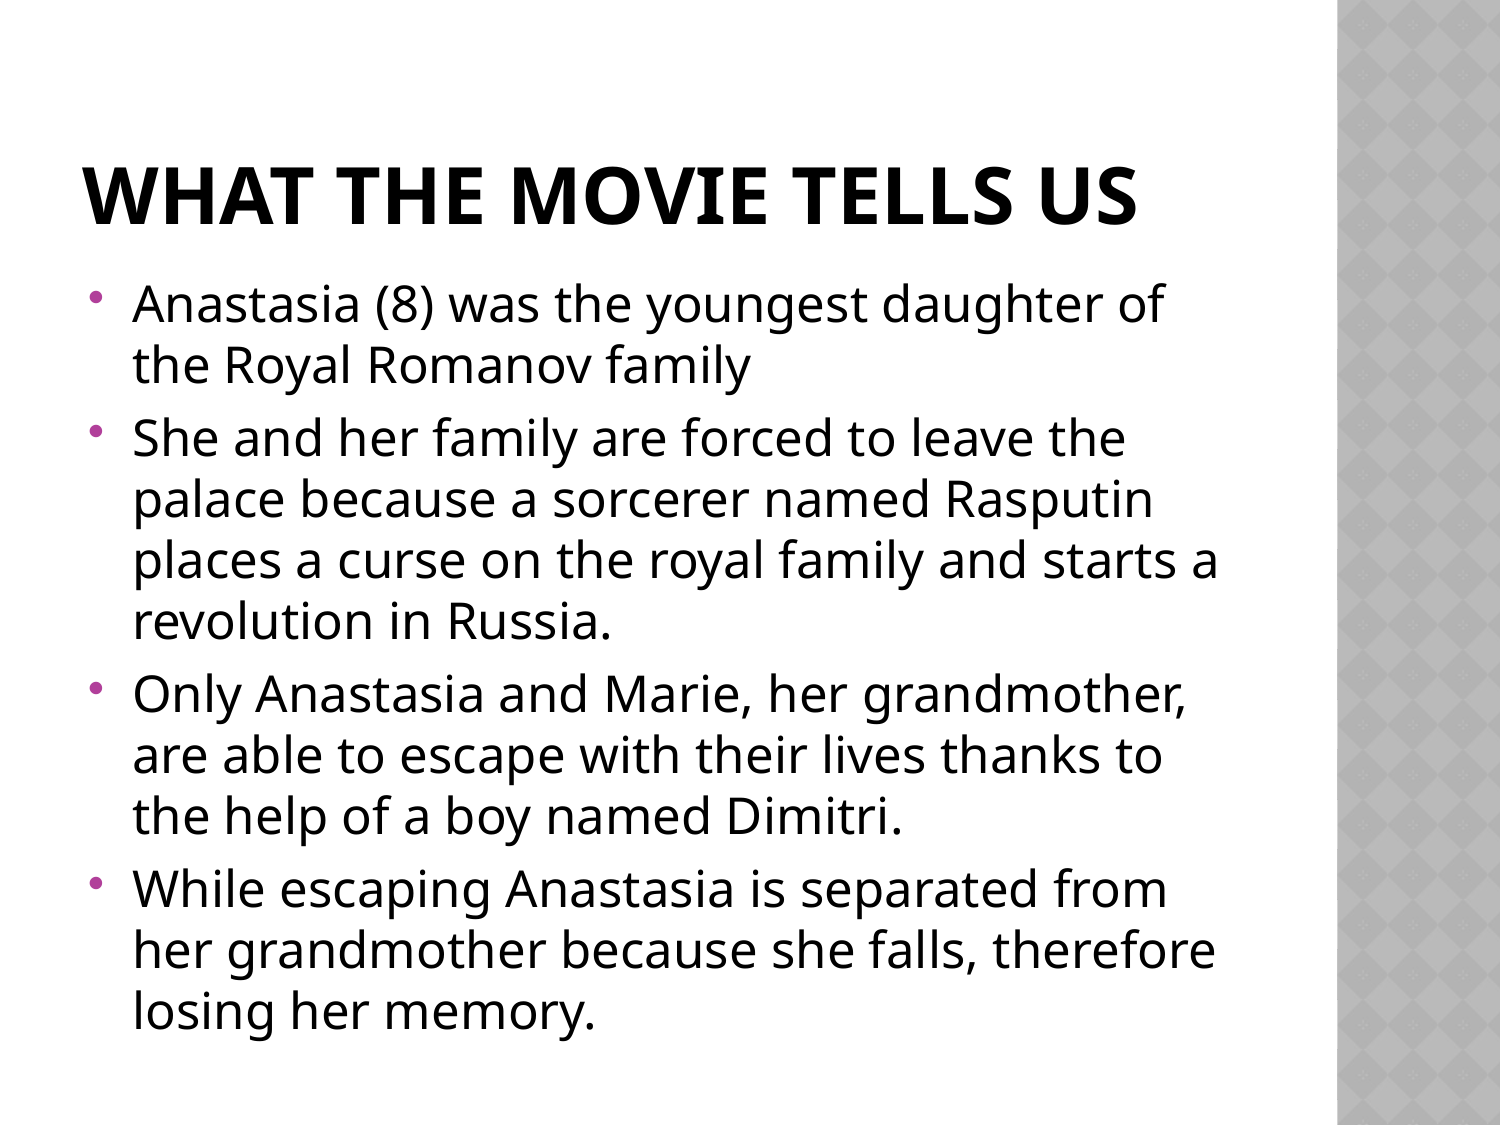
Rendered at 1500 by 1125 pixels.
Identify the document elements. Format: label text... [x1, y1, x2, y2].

list Anastasia (8) was the youngest daughter of the Royal Romanov family She and her family are forced to leave the palace because a sorcerer named Rasputin places a curse on the royal family and starts a revolution in Russia. Only Anastasia and Marie, her grandmother, are able to escape with their lives thanks to the help of a boy named Dimitri. While escaping Anastasia is separated from her grandmother because she falls, therefore losing her memory. [75, 264, 1263, 1059]
title What the movie tells us [75, 52, 1263, 240]
